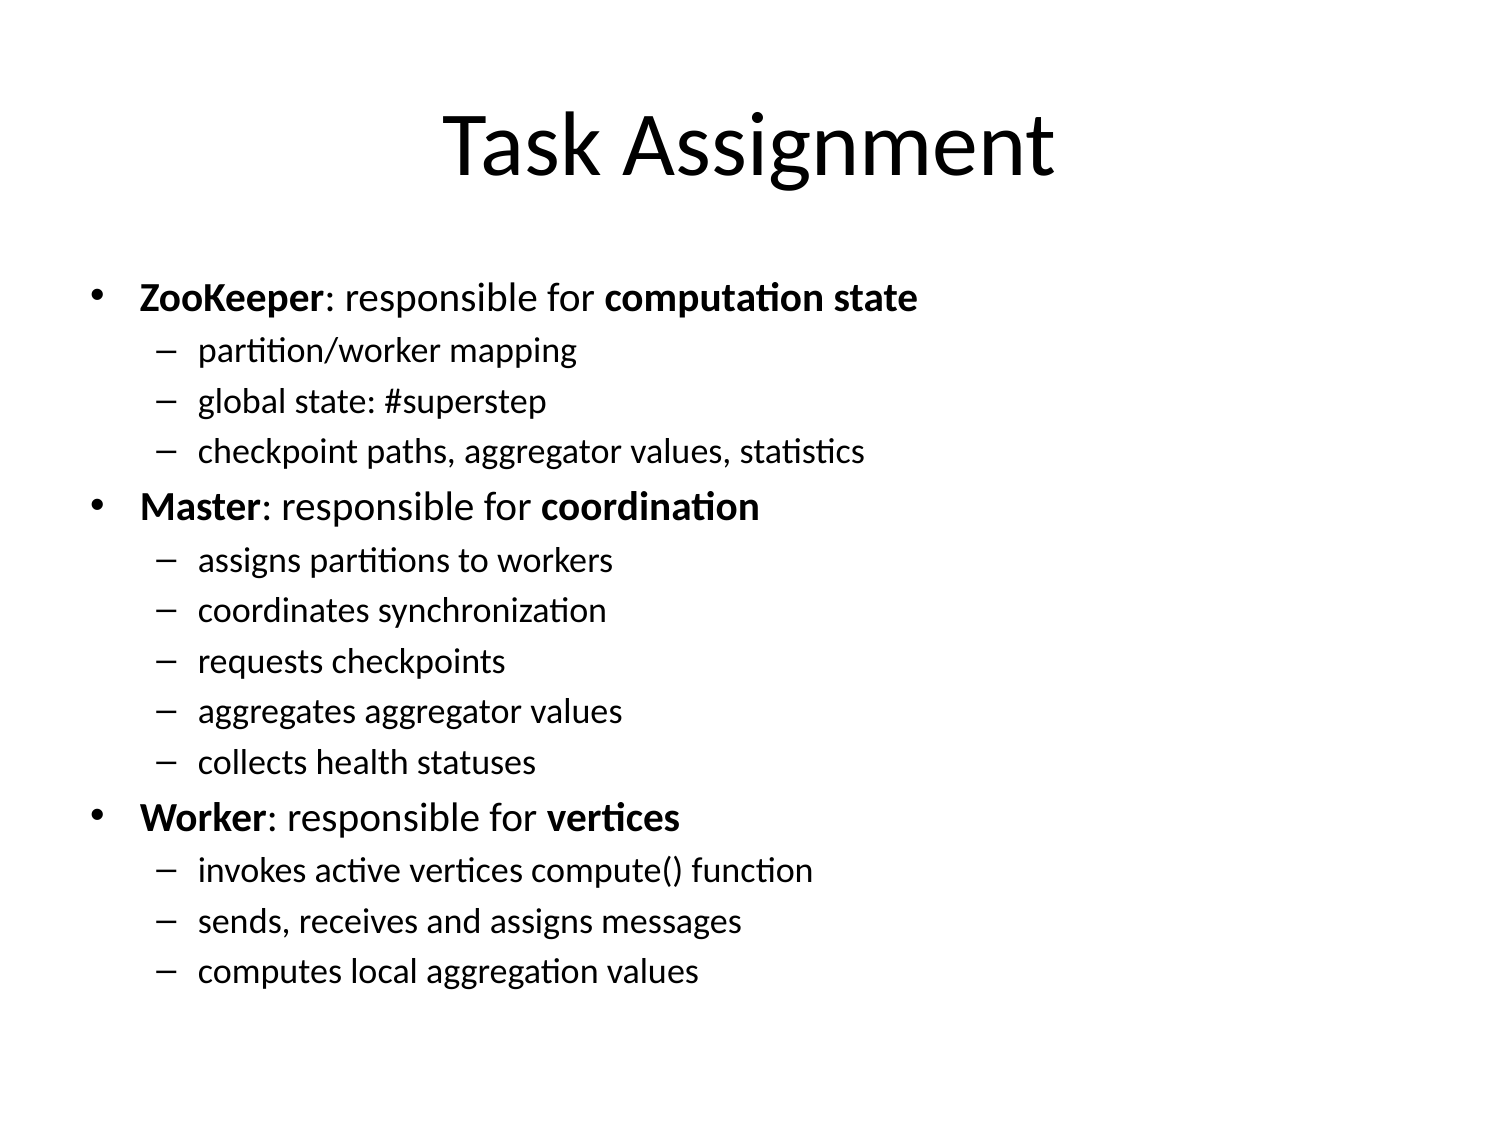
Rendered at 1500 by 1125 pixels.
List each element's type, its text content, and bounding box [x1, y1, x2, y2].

title Task Assignment [75, 45, 1425, 233]
list ZooKeeper: responsible for computation state partition/worker mapping global state: #superstep checkpoint paths, aggregator values, statistics Master: responsible for coordination assigns partitions to workers coordinates synchronization requests checkpoints aggregates aggregator values collects health statuses Worker: responsible for vertices invokes active vertices compute() function sends, receives and assigns messages computes local aggregation values [75, 262, 1425, 1005]
